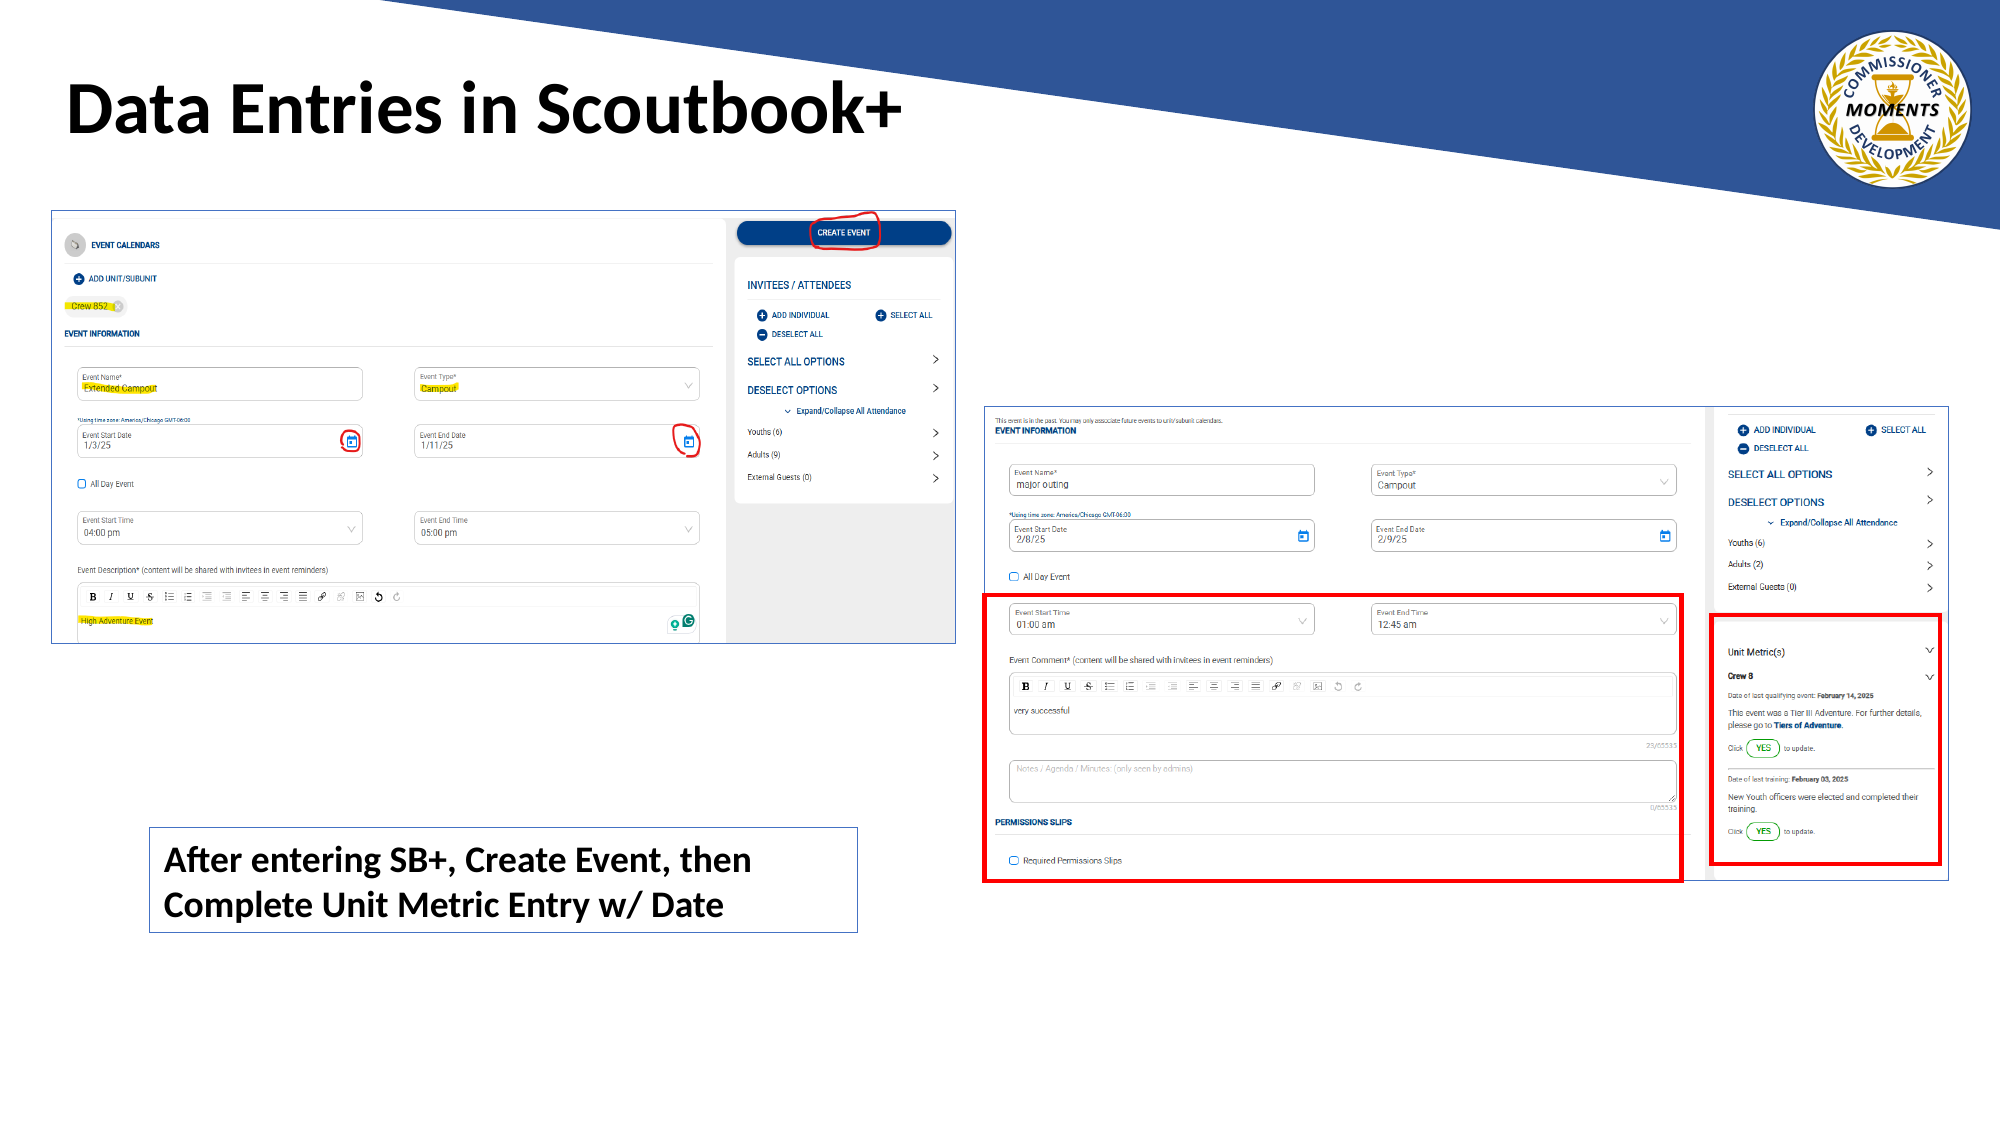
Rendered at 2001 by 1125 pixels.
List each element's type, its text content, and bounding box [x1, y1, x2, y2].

text_box After entering SB+, Create Event, then Complete Unit Metric Entry w/ Date [149, 827, 858, 933]
picture [984, 406, 1949, 881]
picture [1813, 30, 1972, 189]
title Data Entries in Scoutbook+ [51, 55, 1777, 162]
picture [51, 210, 956, 644]
